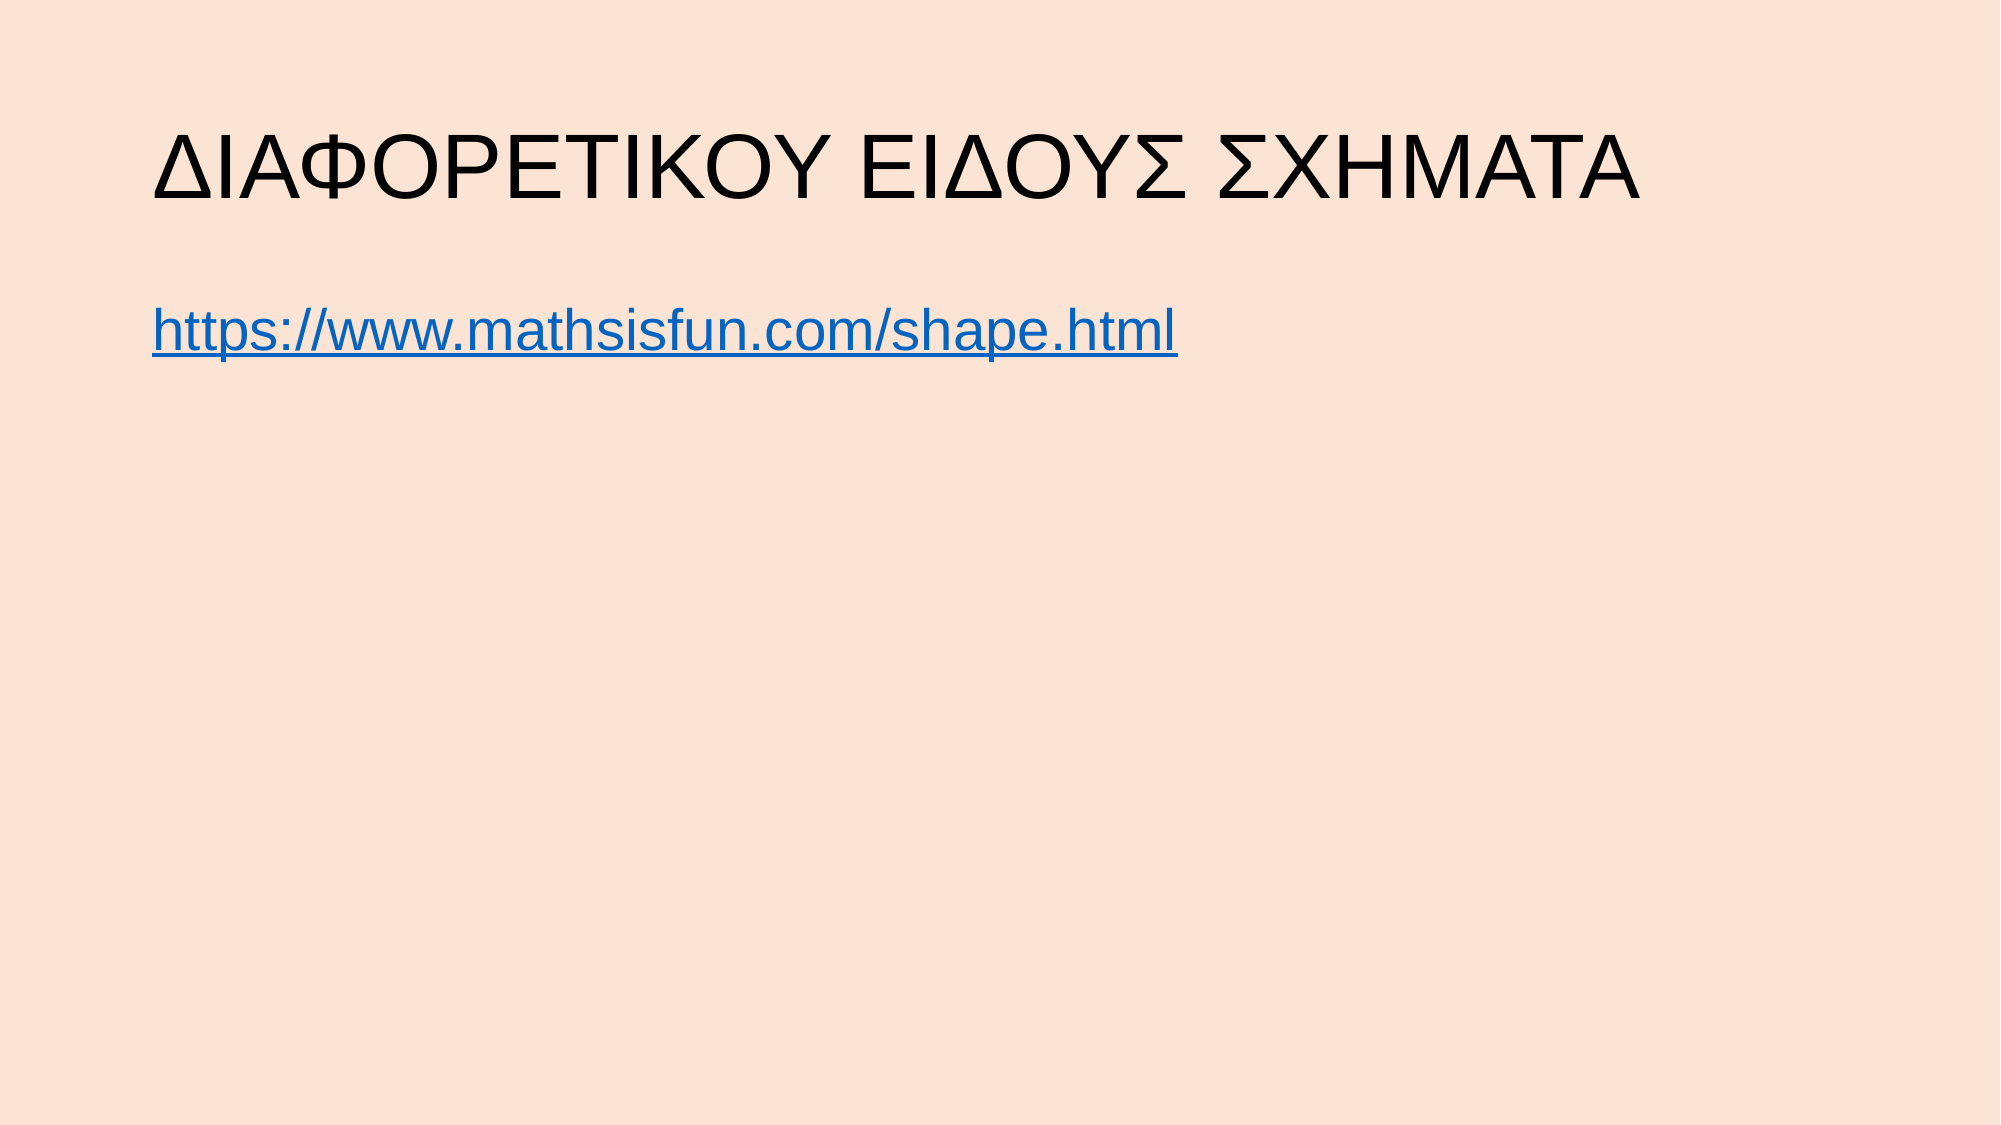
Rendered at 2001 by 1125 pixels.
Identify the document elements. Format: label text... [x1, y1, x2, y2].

list https://www.mathsisfun.com/shape.html [137, 277, 1284, 992]
title ΔΙΑΦΟΡΕΤΙΚΟΥ ΕΙΔΟΥΣ ΣΧΗΜΑΤΑ [137, 59, 1863, 278]
